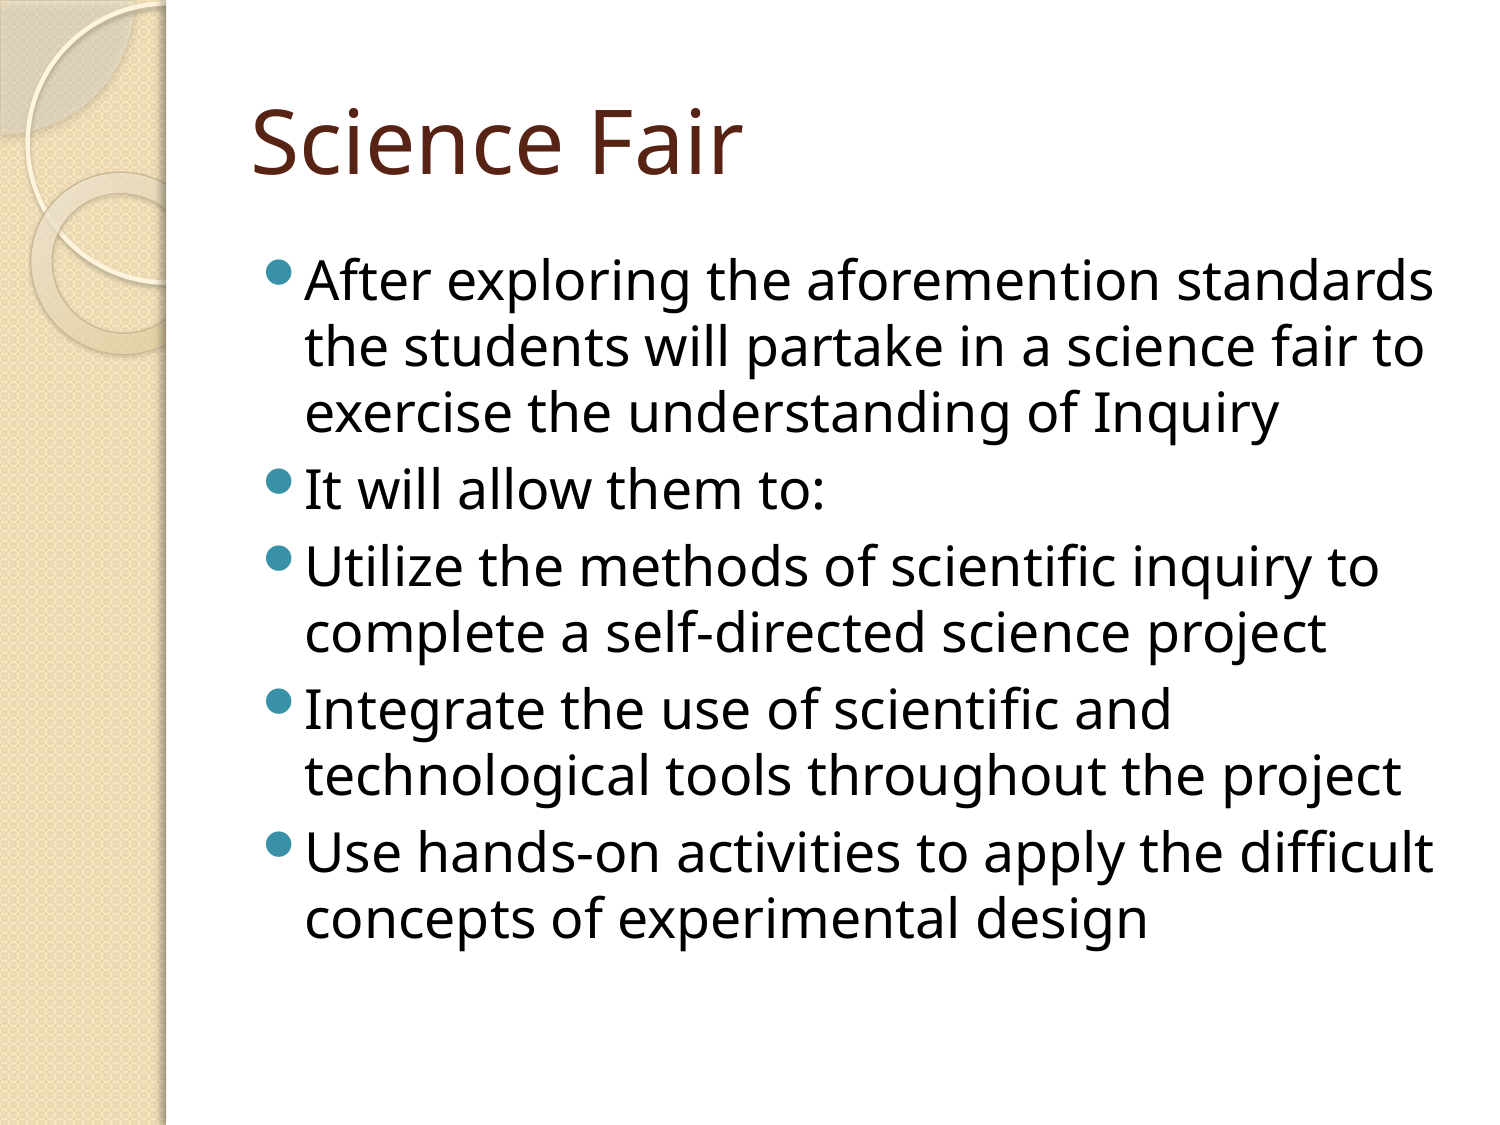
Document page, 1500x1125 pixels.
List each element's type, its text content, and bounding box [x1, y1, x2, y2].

title Science Fair [235, 45, 1466, 233]
list After exploring the aforemention standards the students will partake in a science fair to exercise the understanding of Inquiry It will allow them to: Utilize the methods of scientific inquiry to complete a self-directed science project Integrate the use of scientific and technological tools throughout the project Use hands-on activities to apply the difficult concepts of experimental design [235, 237, 1466, 1025]
